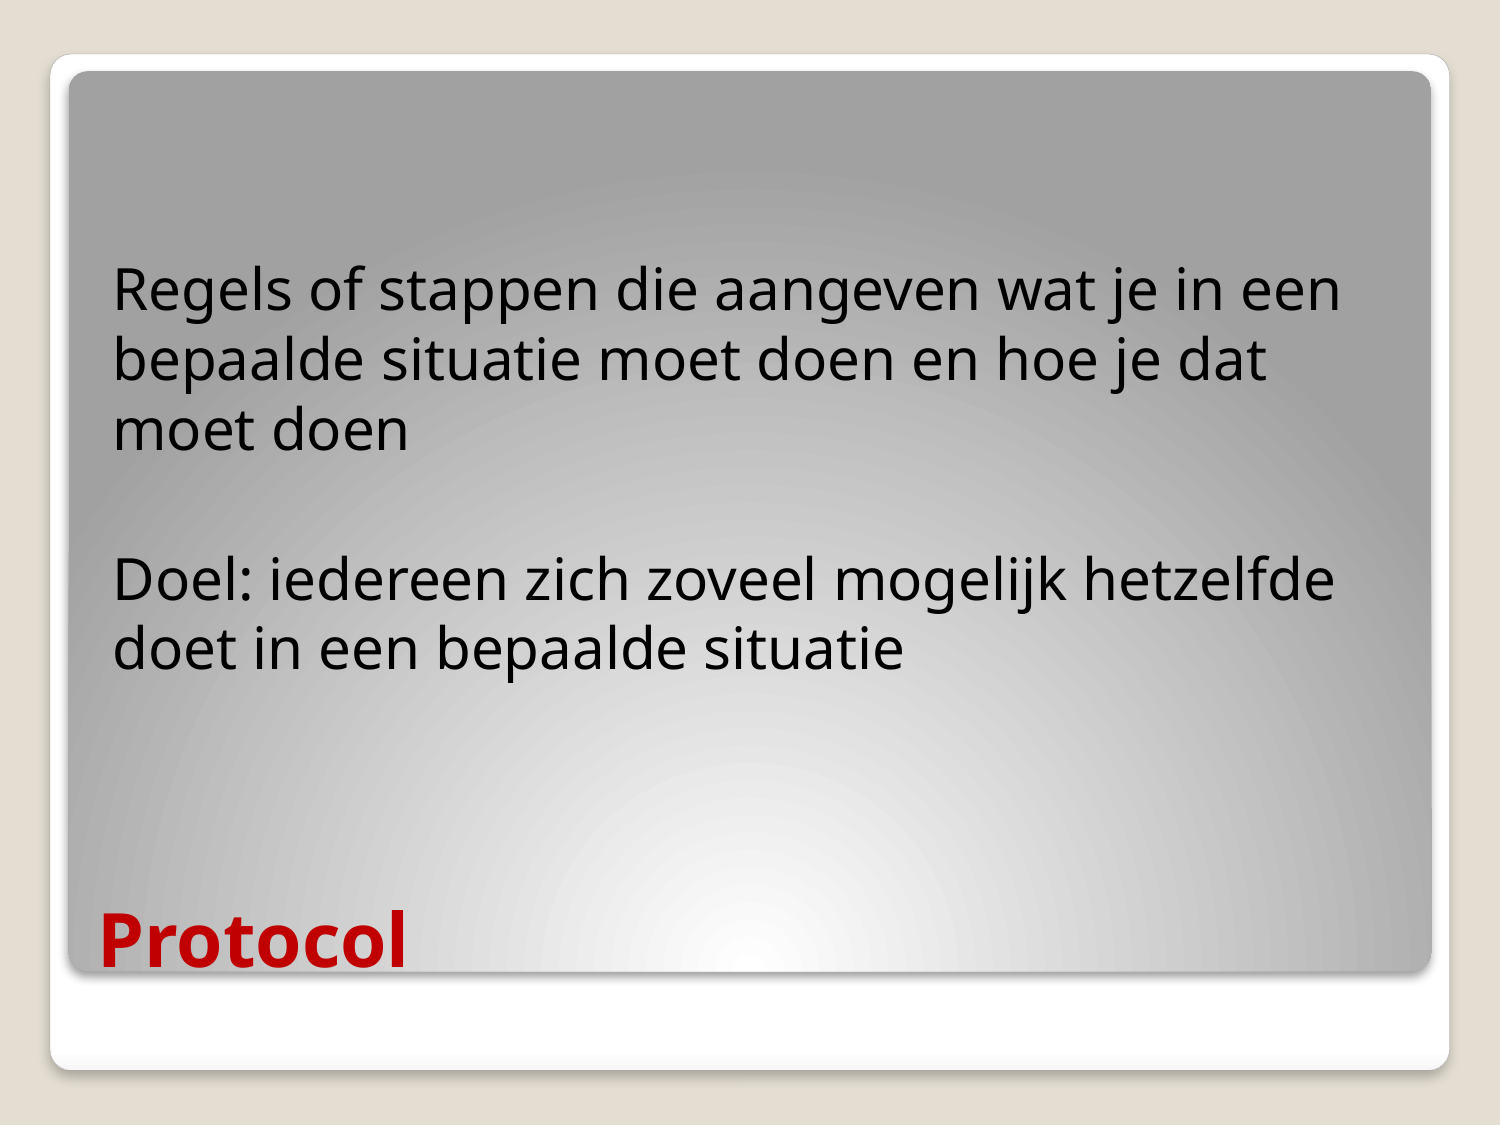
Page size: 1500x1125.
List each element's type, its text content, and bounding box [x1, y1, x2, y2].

list Regels of stappen die aangeven wat je in een bepaalde situatie moet doen en hoe je dat moet doen Doel: iedereen zich zoveel mogelijk hetzelfde doet in een bepaalde situatie [82, 86, 1425, 774]
title Protocol [82, 817, 1425, 990]
